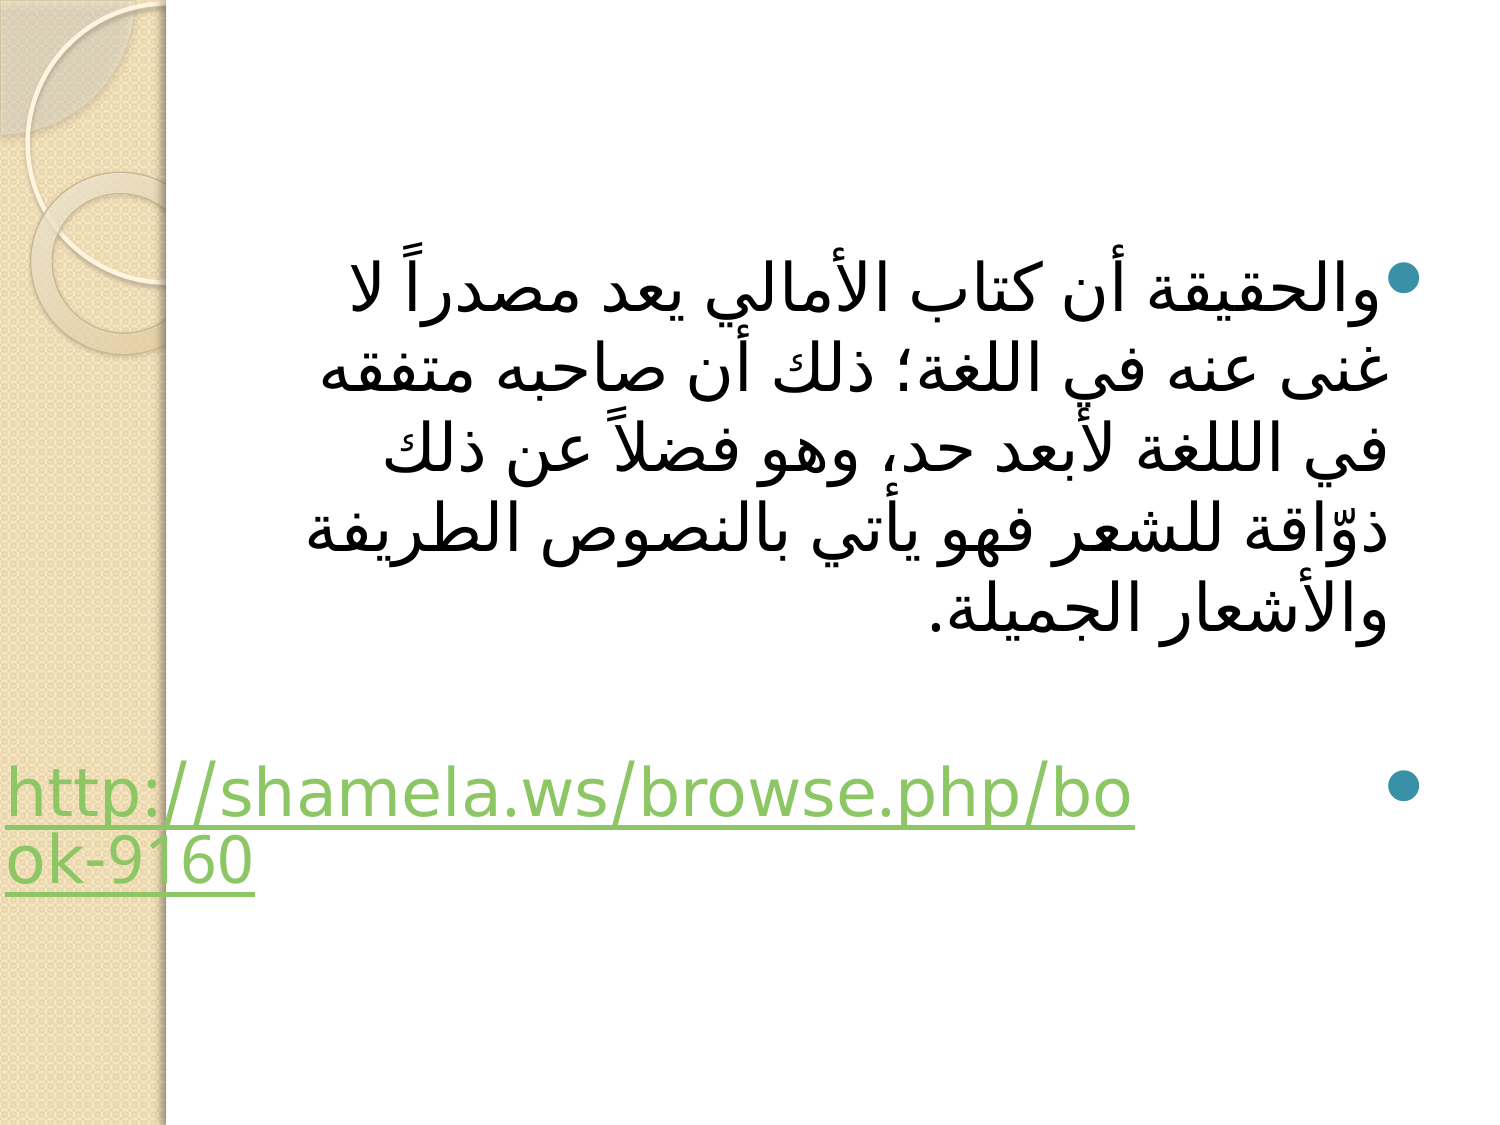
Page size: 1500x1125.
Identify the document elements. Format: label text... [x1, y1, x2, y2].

list والحقيقة أن كتاب الأمالي يعد مصدراً لا غنى عنه في اللغة؛ ذلك أن صاحبه متفقه في الللغة لأبعد حد، وهو فضلاً عن ذلك ذوّاقة للشعر فهو يأتي بالنصوص الطريفة والأشعار الجميلة. http://shamela.ws/browse.php/book-9160 [235, 237, 1466, 1025]
